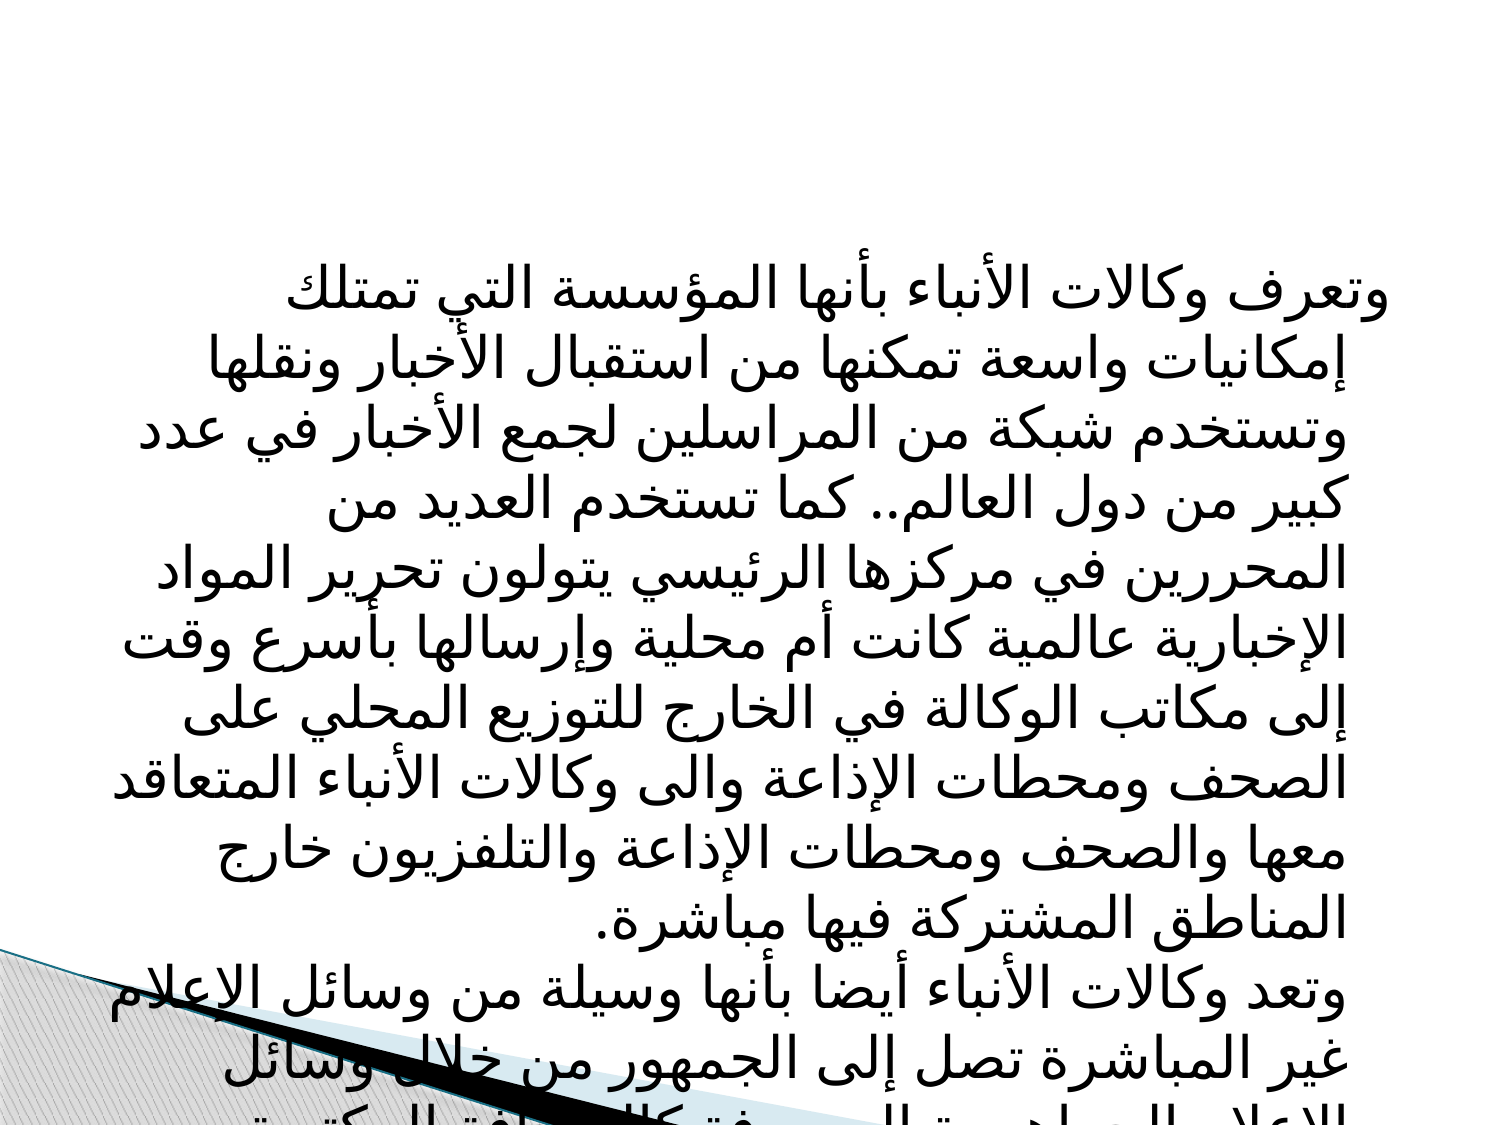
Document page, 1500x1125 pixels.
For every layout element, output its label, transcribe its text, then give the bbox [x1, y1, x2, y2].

list وتعرف وكالات الأنباء بأنها المؤسسة التي تمتلك إمكانيات واسعة تمكنها من استقبال الأخبار ونقلها وتستخدم شبكة من المراسلين لجمع الأخبار في عدد كبير من دول العالم.. كما تستخدم العديد من المحررين في مركزها الرئيسي يتولون تحرير المواد الإخبارية عالمية كانت أم محلية وإرسالها بأسرع وقت إلى مكاتب الوكالة في الخارج للتوزيع المحلي على الصحف ومحطات الإذاعة والى وكالات الأنباء المتعاقد معها والصحف ومحطات الإذاعة والتلفزيون خارج المناطق المشتركة فيها مباشرة. وتعد وكالات الأنباء أيضا بأنها وسيلة من وسائل الإعلام غير المباشرة تصل إلى الجمهور من خلال وسائل الإعلام الجماهيرية المعروفة كالصحافة المكتوبة والصحافة المسموعة والصحافة المسموعة المرئية. . [75, 243, 1425, 986]
